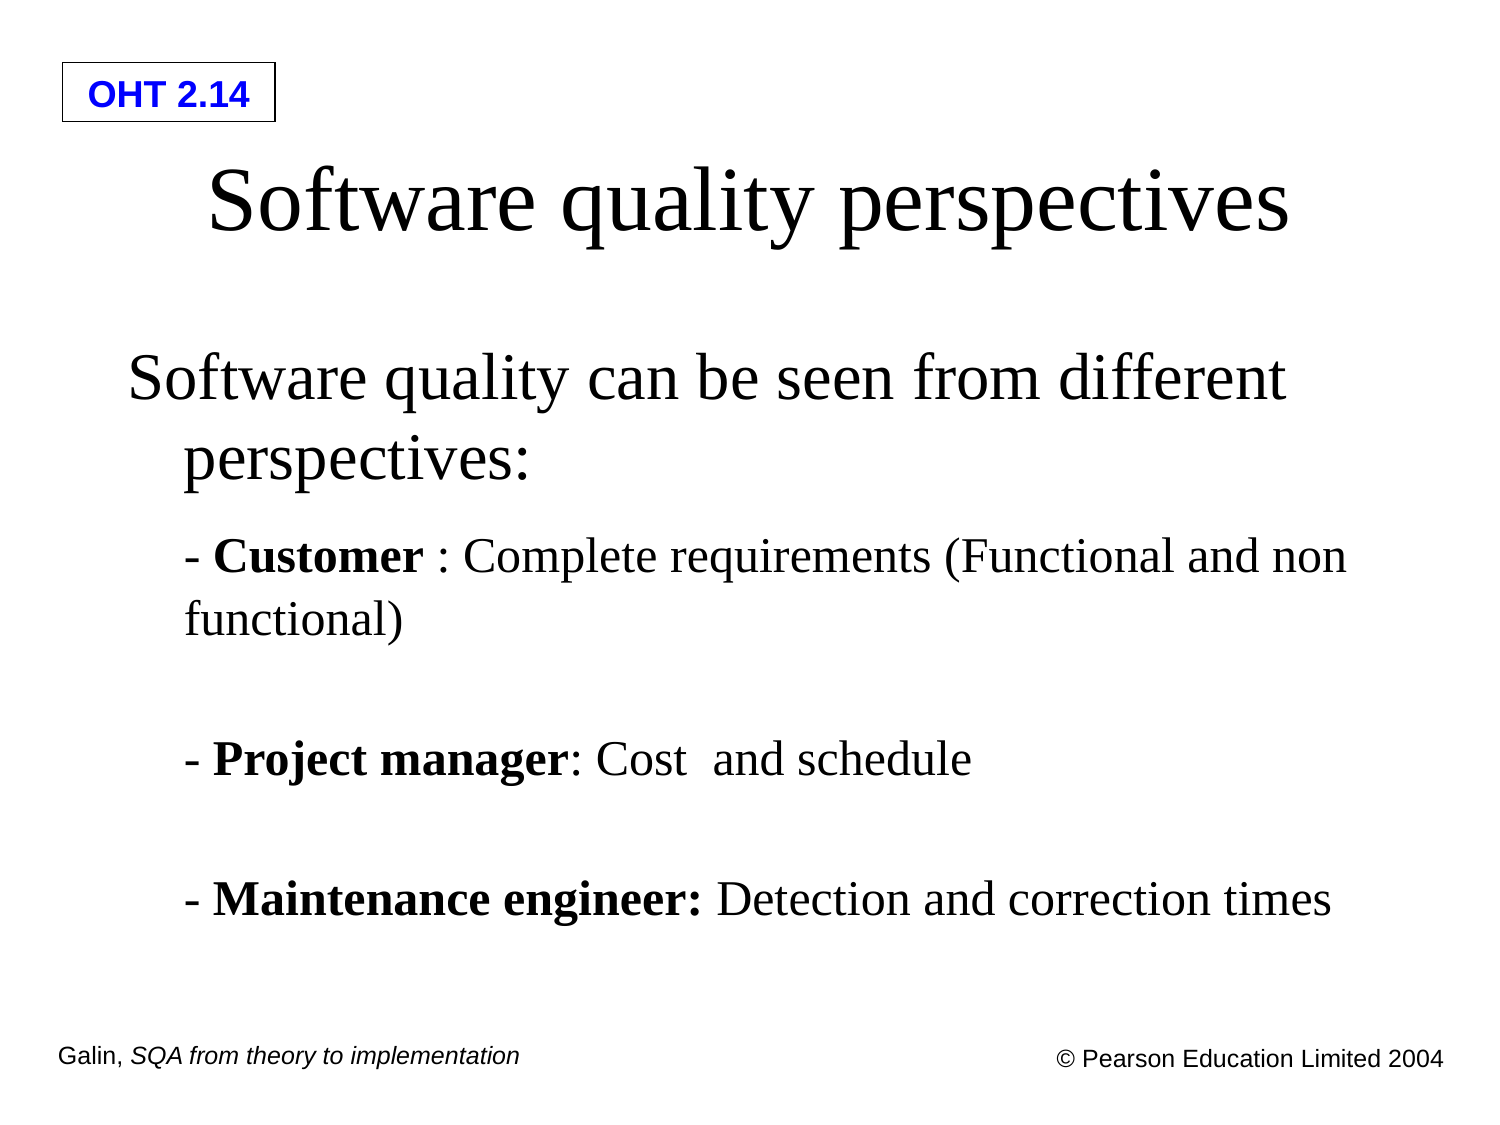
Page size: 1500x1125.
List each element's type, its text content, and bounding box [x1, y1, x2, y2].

title Software quality perspectives [112, 99, 1388, 288]
list Software quality can be seen from different perspectives: - Customer : Complete requirements (Functional and non functional) - Project manager: Cost and schedule - Maintenance engineer: Detection and correction times [112, 324, 1388, 1001]
